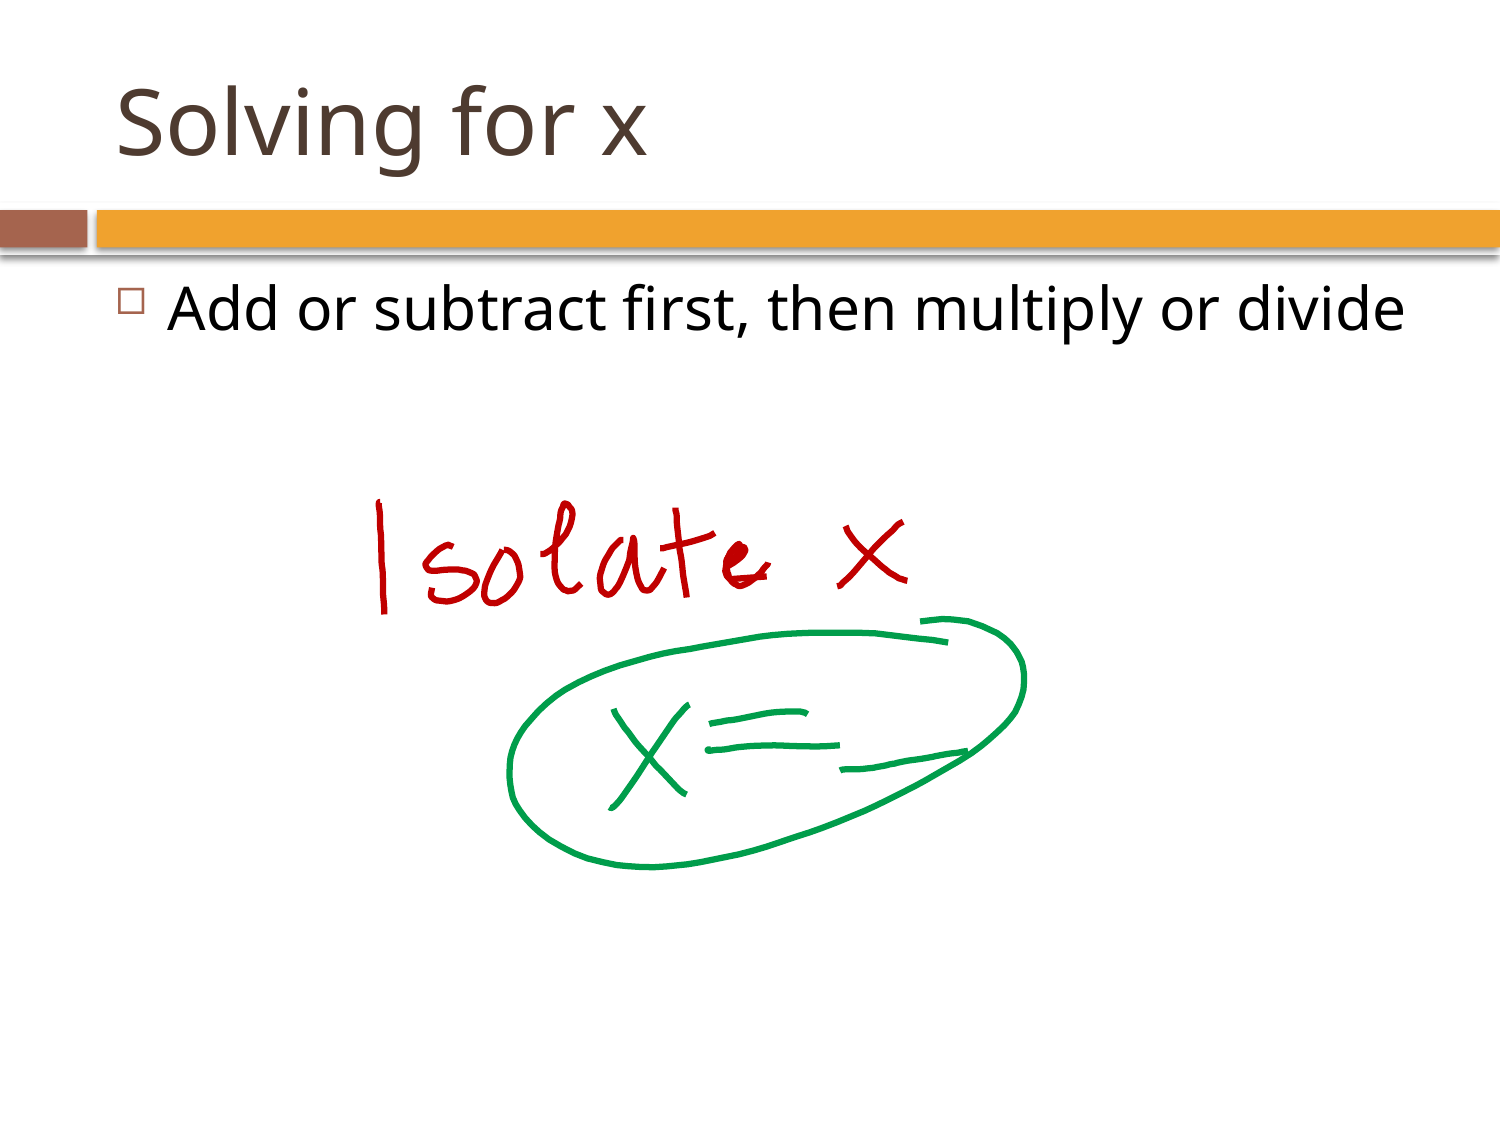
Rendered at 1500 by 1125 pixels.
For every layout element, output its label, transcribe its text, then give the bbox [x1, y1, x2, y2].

text_box [678, 546, 688, 598]
title Solving for x [100, 37, 1438, 200]
text_box [424, 543, 478, 603]
text_box [839, 750, 969, 772]
text_box [844, 525, 872, 555]
text_box [483, 548, 521, 604]
text_box [660, 532, 716, 550]
text_box [598, 537, 665, 596]
list Add or subtract first, then multiply or divide [100, 262, 1438, 1000]
text_box [728, 543, 741, 554]
text_box [377, 501, 386, 615]
text_box [869, 551, 908, 582]
text_box [540, 502, 582, 593]
text_box [674, 507, 680, 542]
text_box [724, 546, 769, 587]
text_box [508, 618, 1025, 869]
text_box [836, 520, 904, 588]
